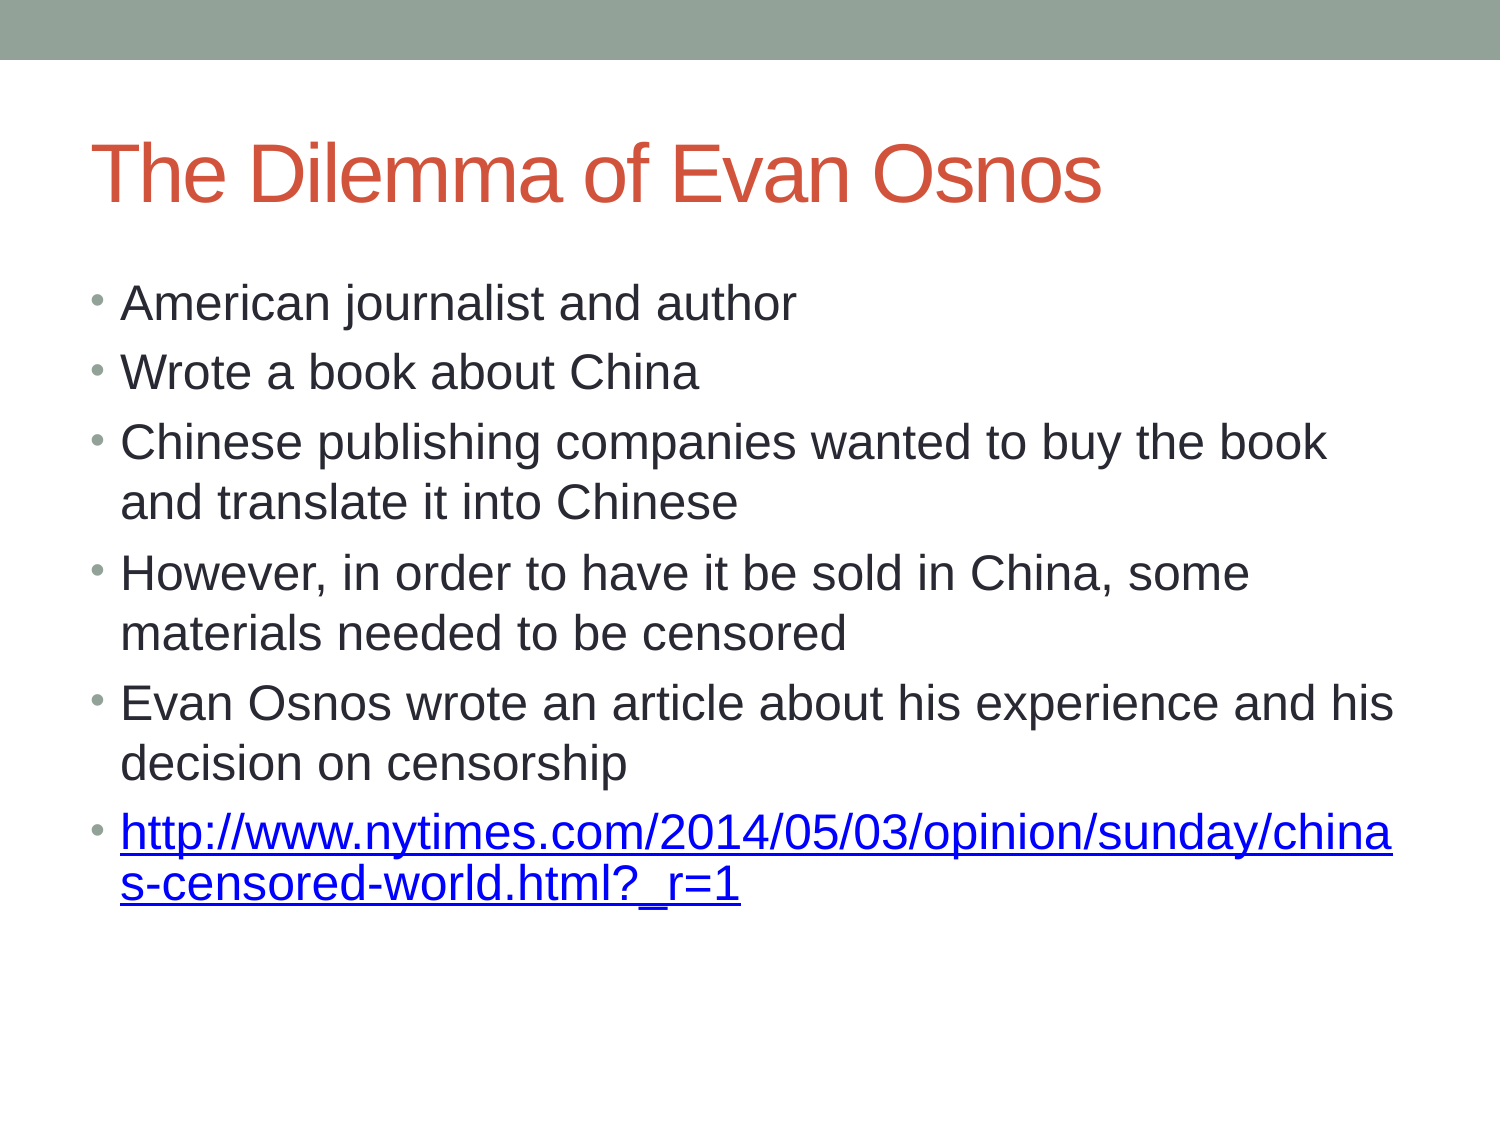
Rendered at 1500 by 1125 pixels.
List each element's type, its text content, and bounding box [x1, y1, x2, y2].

list American journalist and author Wrote a book about China Chinese publishing companies wanted to buy the book and translate it into Chinese However, in order to have it be sold in China, some materials needed to be censored Evan Osnos wrote an article about his experience and his decision on censorship http://www.nytimes.com/2014/05/03/opinion/sunday/chinas-censored-world.html?_r=1 [75, 262, 1425, 1063]
title The Dilemma of Evan Osnos [75, 87, 1425, 250]
